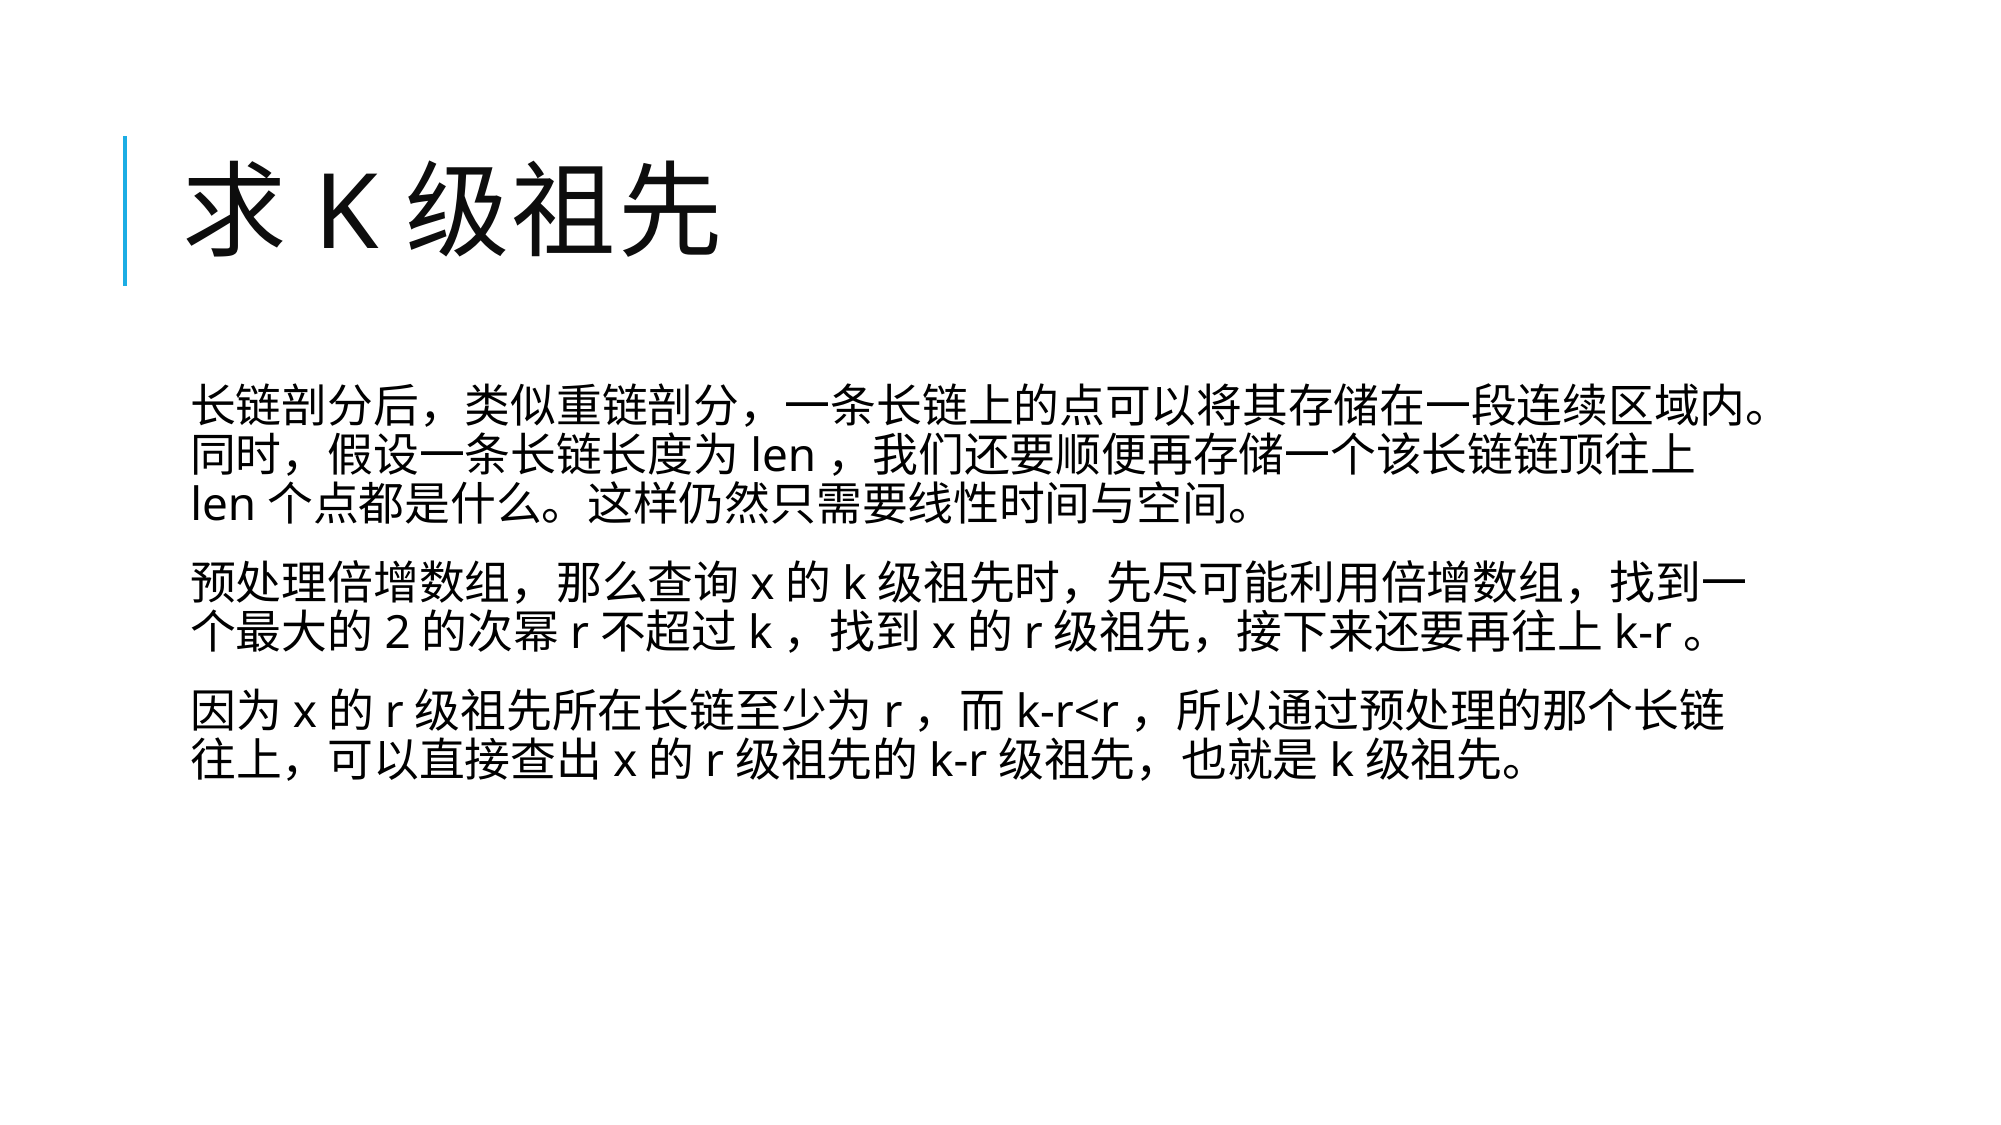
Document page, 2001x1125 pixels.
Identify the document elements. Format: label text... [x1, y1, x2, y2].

title 求k级祖先 [168, 96, 1763, 342]
list 长链剖分后，类似重链剖分，一条长链上的点可以将其存储在一段连续区域内。同时，假设一条长链长度为len，我们还要顺便再存储一个该长链链顶往上len个点都是什么。这样仍然只需要线性时间与空间。 预处理倍增数组，那么查询x的k级祖先时，先尽可能利用倍增数组，找到一个最大的2的次幂r不超过k，找到x的r级祖先，接下来还要再往上k-r。 因为x的r级祖先所在长链至少为r，而k-r<r，所以通过预处理的那个长链往上，可以直接查出x的r级祖先的k-r级祖先，也就是k级祖先。 [168, 375, 1763, 1035]
